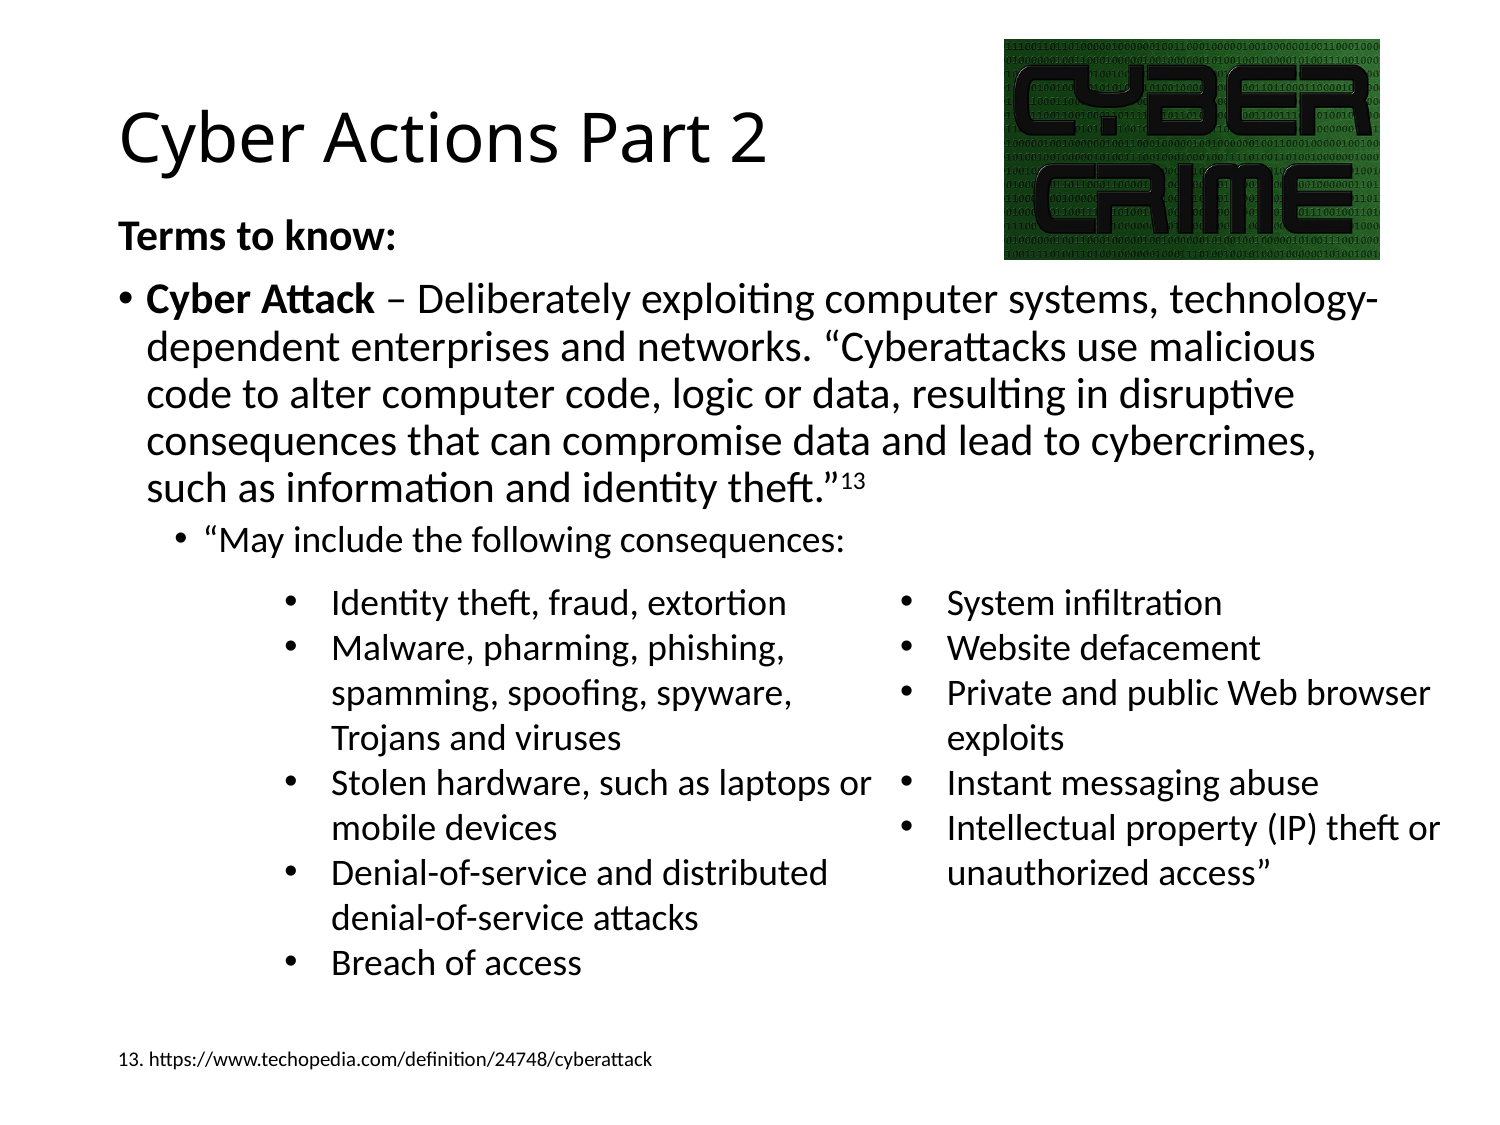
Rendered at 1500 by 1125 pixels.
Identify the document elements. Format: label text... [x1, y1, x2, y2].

text_box Identity theft, fraud, extortion Malware, pharming, phishing, spamming, spoofing, spyware, Trojans and viruses Stolen hardware, such as laptops or mobile devices Denial-of-service and distributed denial-of-service attacks Breach of access Password sniffing System infiltration Website defacement Private and public Web browser exploits Instant messaging abuse Intellectual property (IP) theft or unauthorized access” [269, 570, 1500, 1125]
title Cyber Actions Part 2 [102, 30, 1398, 205]
text_box 13. https://www.techopedia.com/definition/24748/cyberattack [103, 1038, 1141, 1078]
list Terms to know: Cyber Attack – Deliberately exploiting computer systems, technology-dependent enterprises and networks. “Cyberattacks use malicious code to alter computer code, logic or data, resulting in disruptive consequences that can compromise data and lead to cybercrimes, such as information and identity theft.”13 “May include the following consequences: [102, 205, 1398, 920]
picture [1004, 39, 1380, 260]
